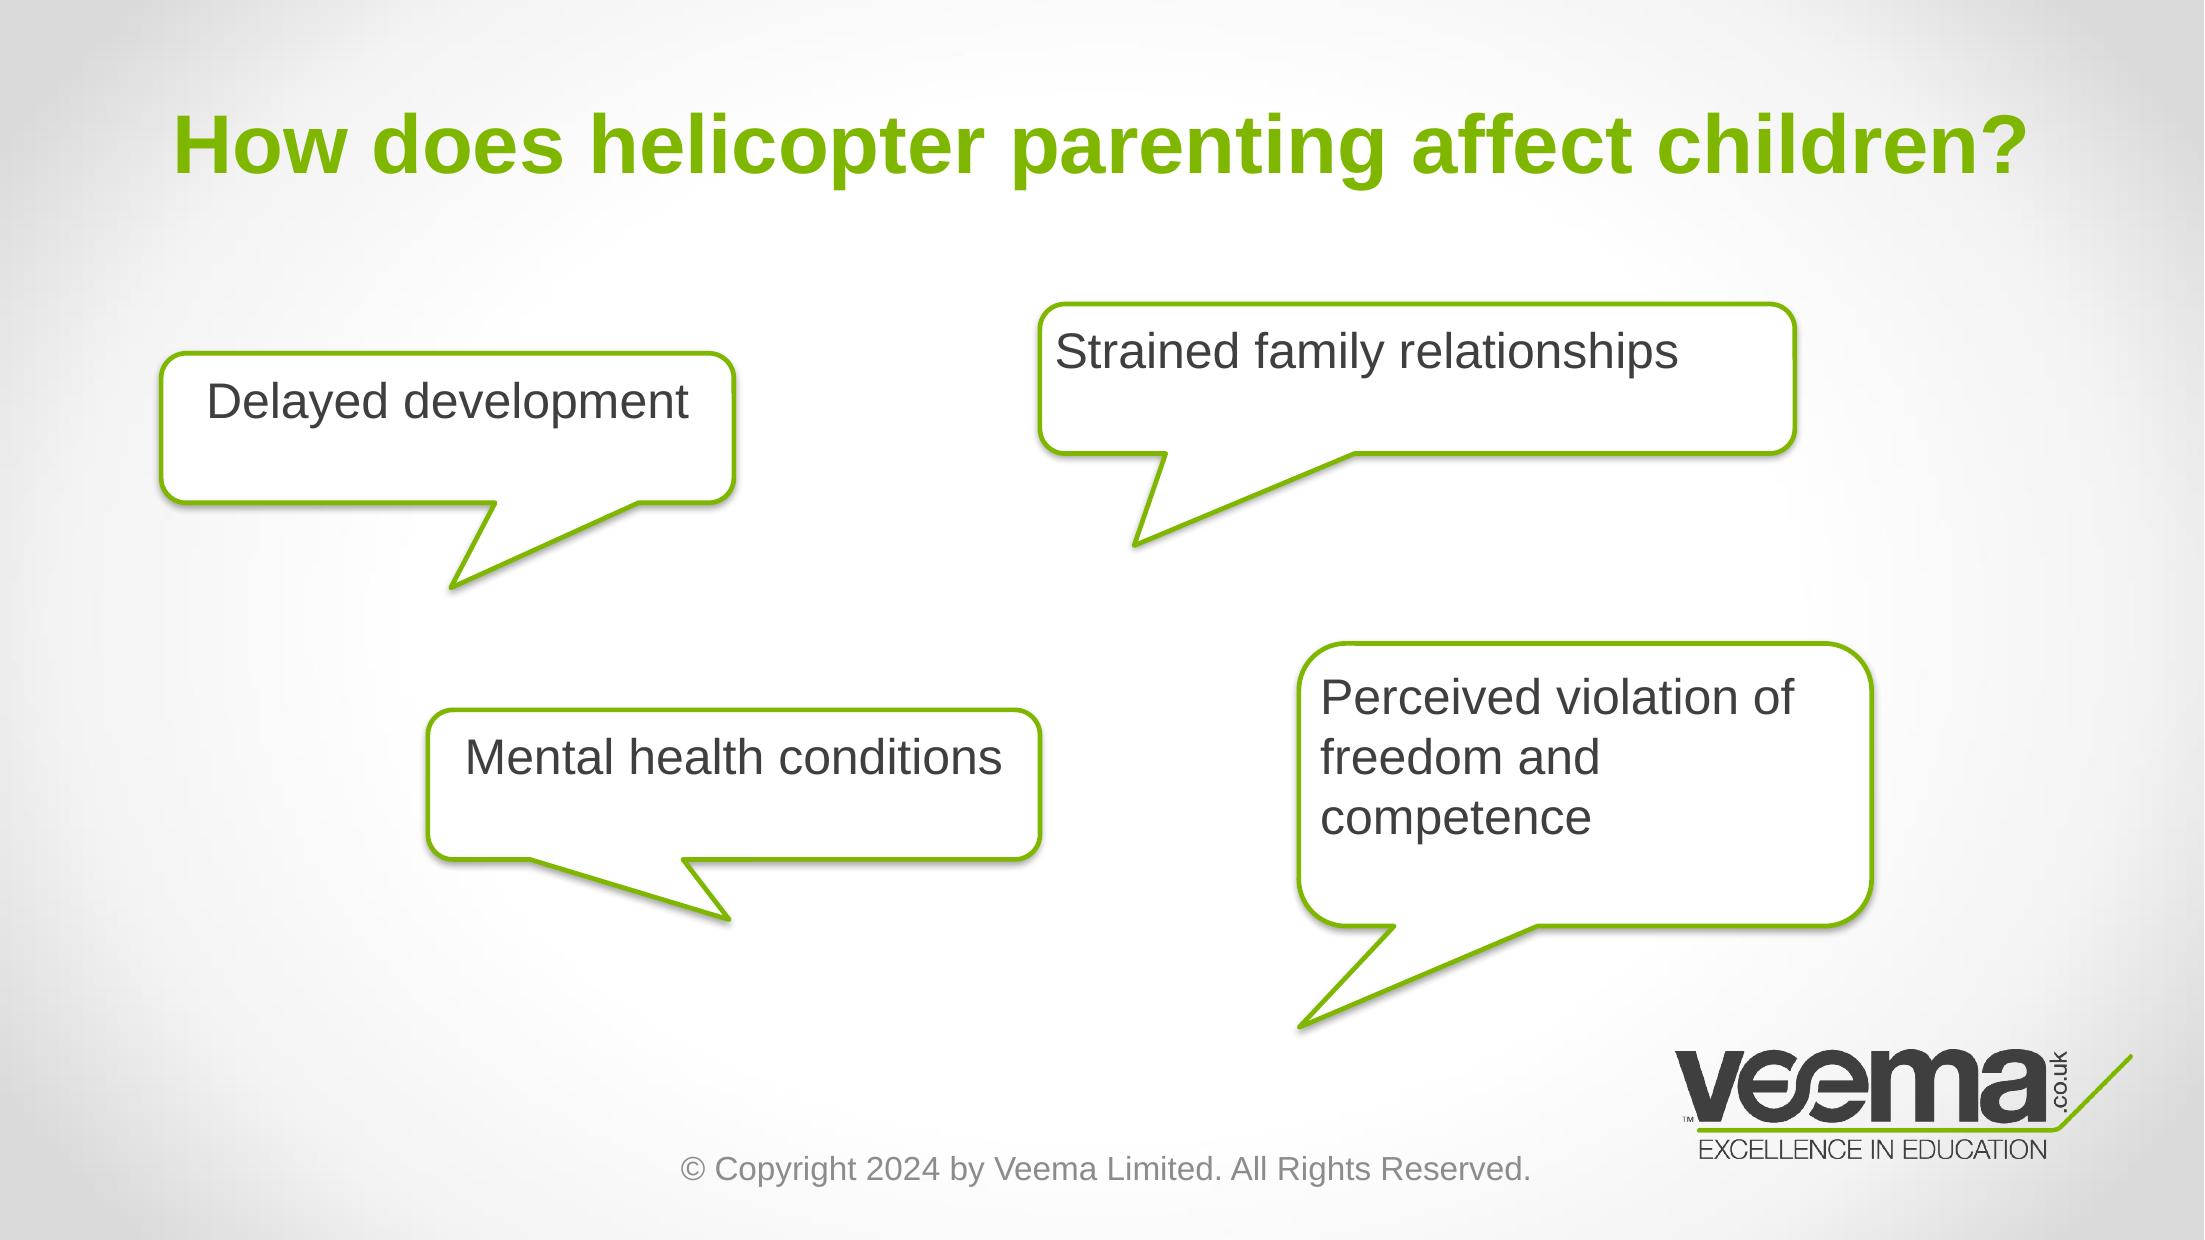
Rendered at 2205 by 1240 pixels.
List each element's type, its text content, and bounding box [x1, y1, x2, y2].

text_box Strained family relationships [1039, 304, 1795, 546]
text_box Perceived violation of freedom and competence [1298, 643, 1872, 1028]
text_box Delayed development [161, 353, 734, 588]
picture [0, 0, 2205, 1240]
text_box Mental health conditions [427, 709, 1041, 920]
title How does helicopter parenting affect children? [109, 82, 2095, 290]
